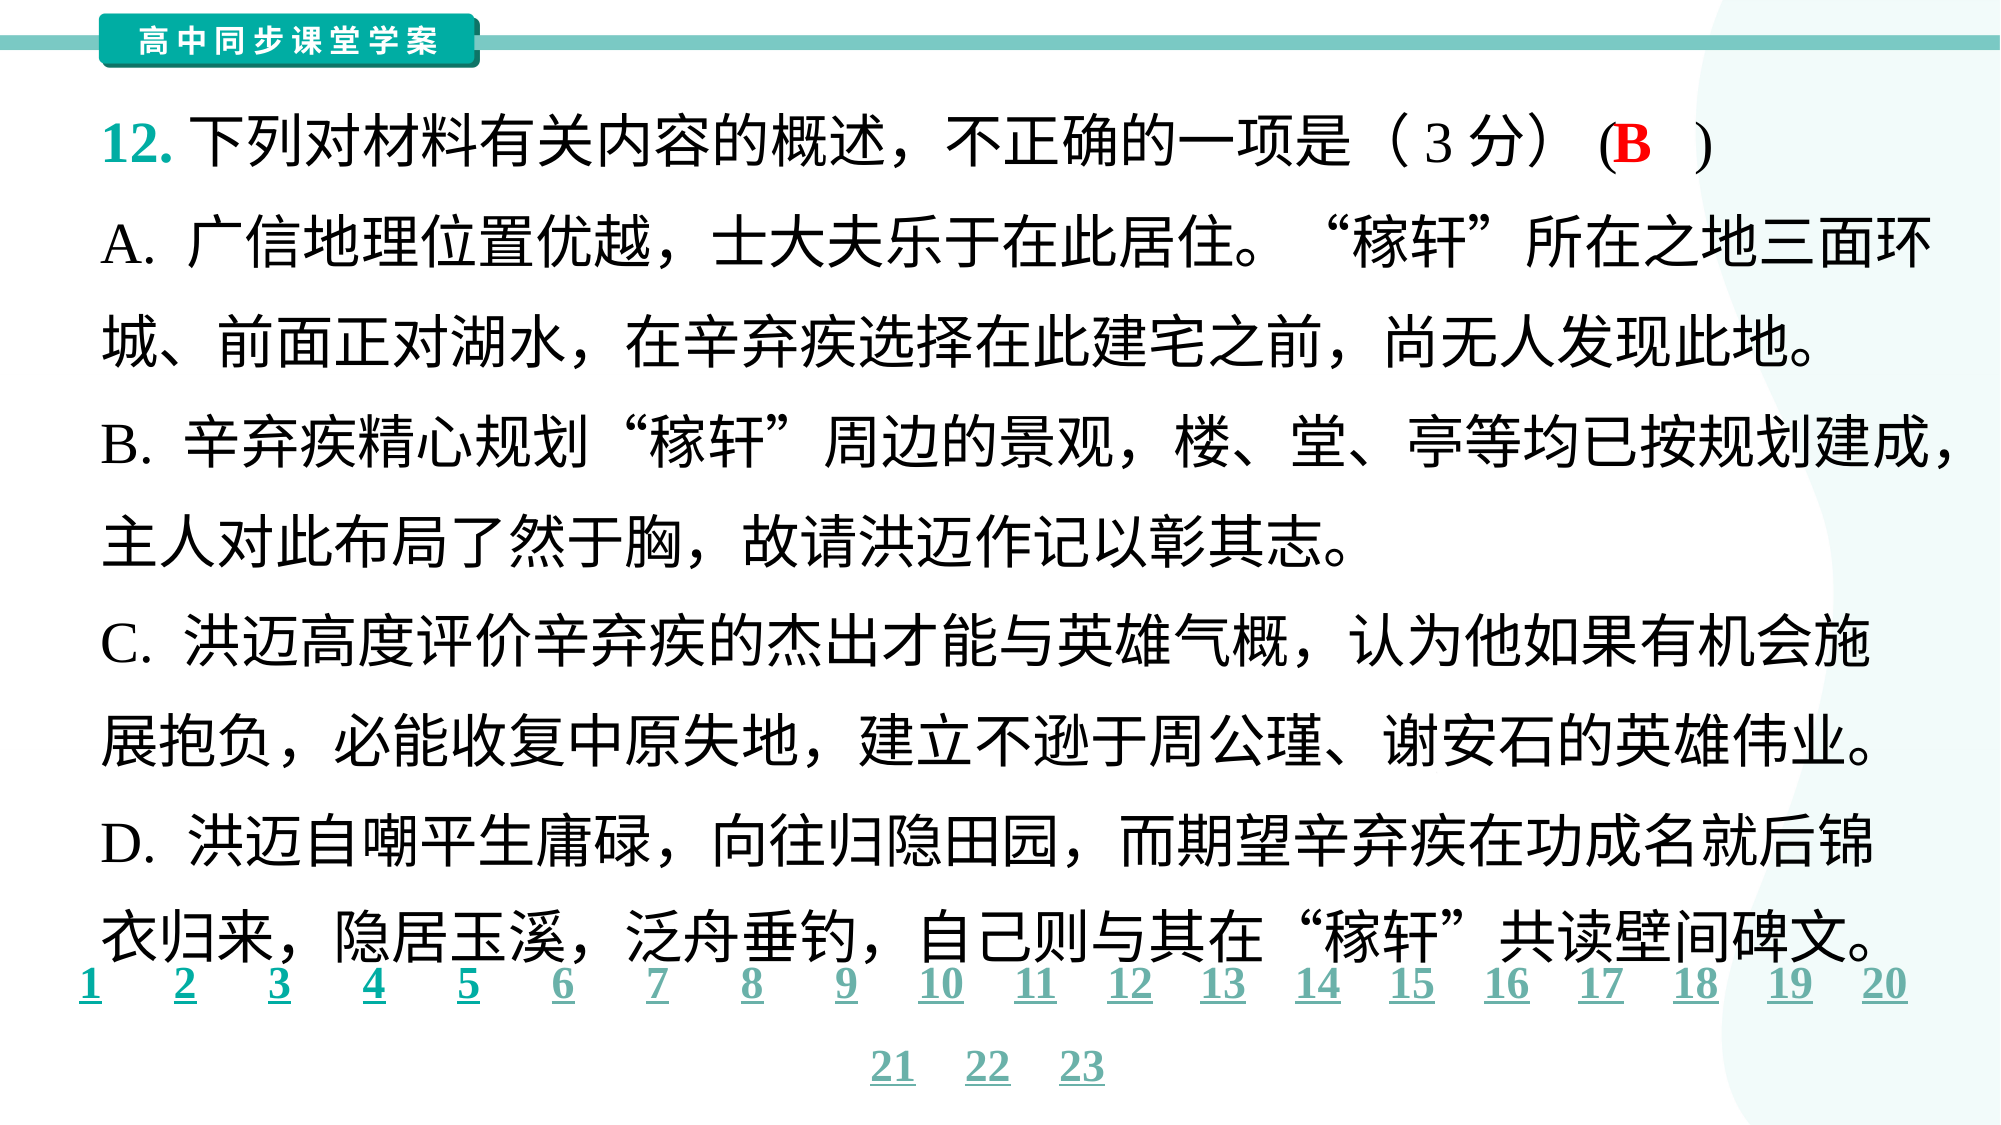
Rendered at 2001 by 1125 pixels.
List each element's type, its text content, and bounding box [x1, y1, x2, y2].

text_box A. 广信地理位置优越，士大夫乐于在此居住。“稼轩”所在之地三面环 城、前面正对湖水，在辛弃疾选择在此建宅之前，尚无人发现此地。 B. 辛弃疾精心规划“稼轩”周边的景观，楼、堂、亭等均已按规划建成， 主人对此布局了然于胸，故请洪迈作记以彰其志。 C. 洪迈高度评价辛弃疾的杰出才能与英雄气概，认为他如果有机会施 展抱负，必能收复中原失地，建立不逊于周公瑾、谢安石的英雄伟业。 D. 洪迈自嘲平生庸碌，向往归隐田园，而期望辛弃疾在功成名就后锦 衣归来，隐居玉溪，泛舟垂钓，自己则与其在“稼轩”共读壁间碑文。 [100, 174, 1899, 962]
text_box 12.下列对材料有关内容的概述，不正确的一项是（3分）( ) [1673, 76, 1899, 165]
text_box 12.下列对材料有关内容的概述，不正确的一项是（3分）( ) [100, 76, 1591, 165]
picture [0, 0, 2000, 1125]
text_box B [1591, 76, 1673, 165]
